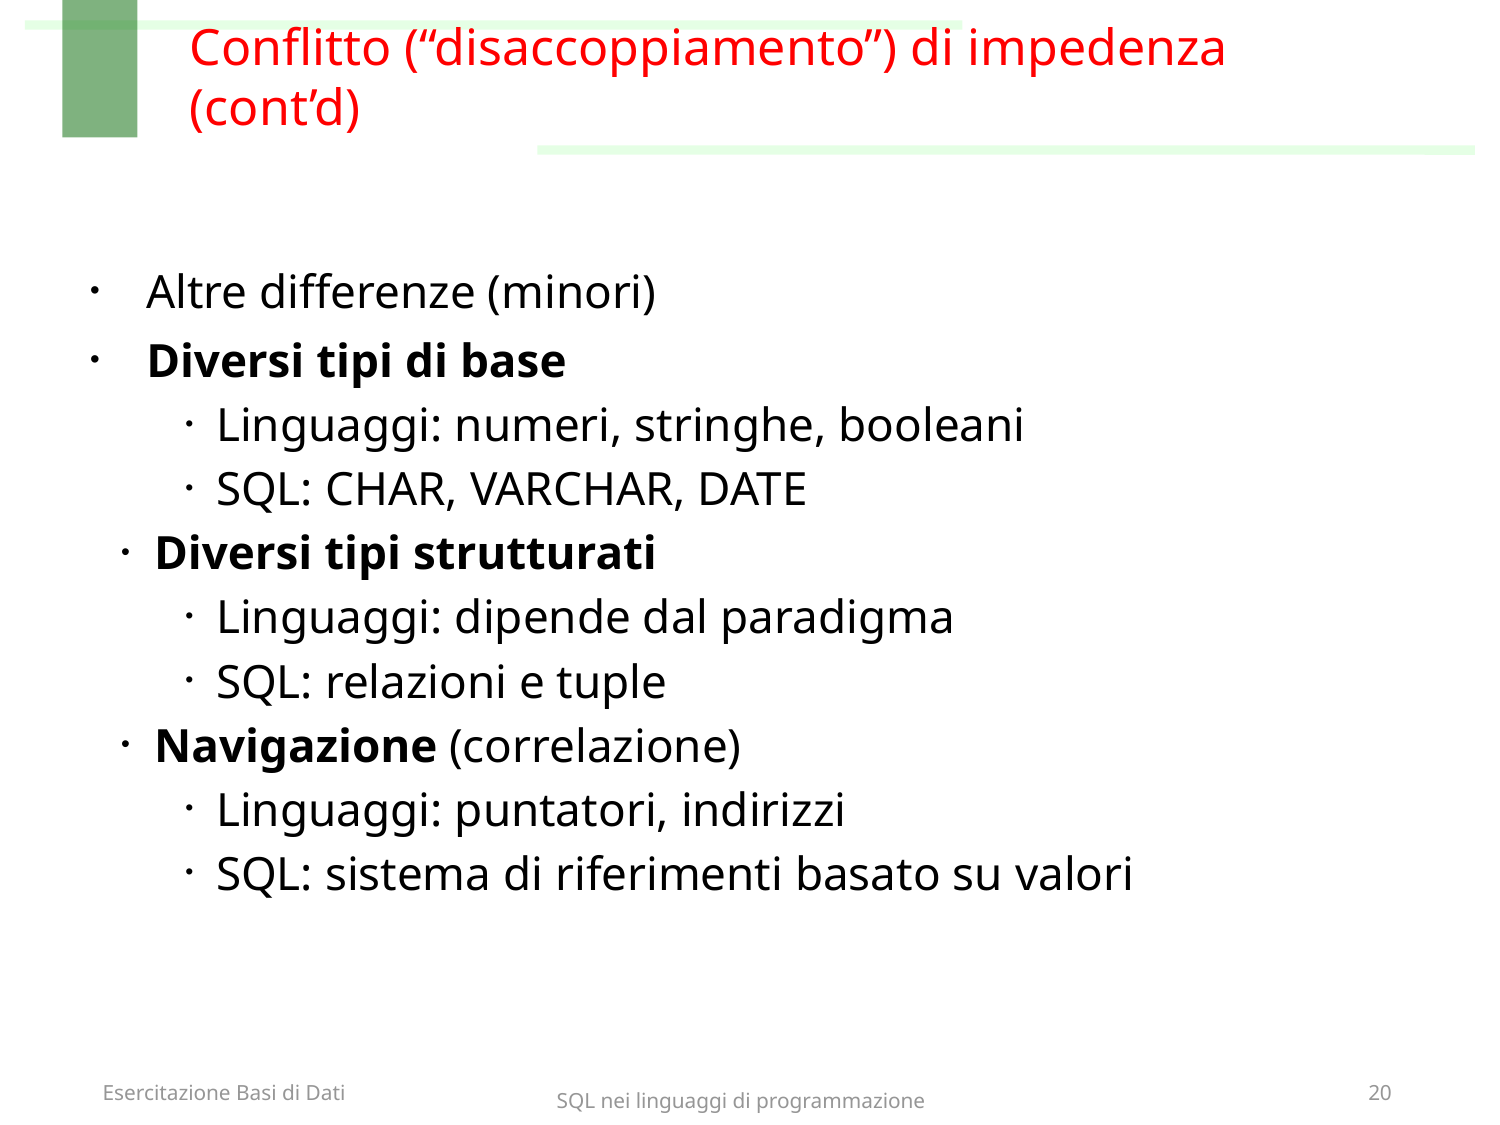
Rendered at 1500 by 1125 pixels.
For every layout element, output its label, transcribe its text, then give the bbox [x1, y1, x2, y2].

footer SQL nei linguaggi di programmazione [425, 1082, 1057, 1120]
list Altre differenze (minori) Diversi tipi di base Linguaggi: numeri, stringhe, booleani SQL: CHAR, VARCHAR, DATE Diversi tipi strutturati Linguaggi: dipende dal paradigma SQL: relazioni e tuple Navigazione (correlazione) Linguaggi: puntatori, indirizzi SQL: sistema di riferimenti basato su valori [75, 255, 1425, 929]
title Conflitto (“disaccoppiamento”) di impedenza (cont’d) [174, 24, 1425, 125]
